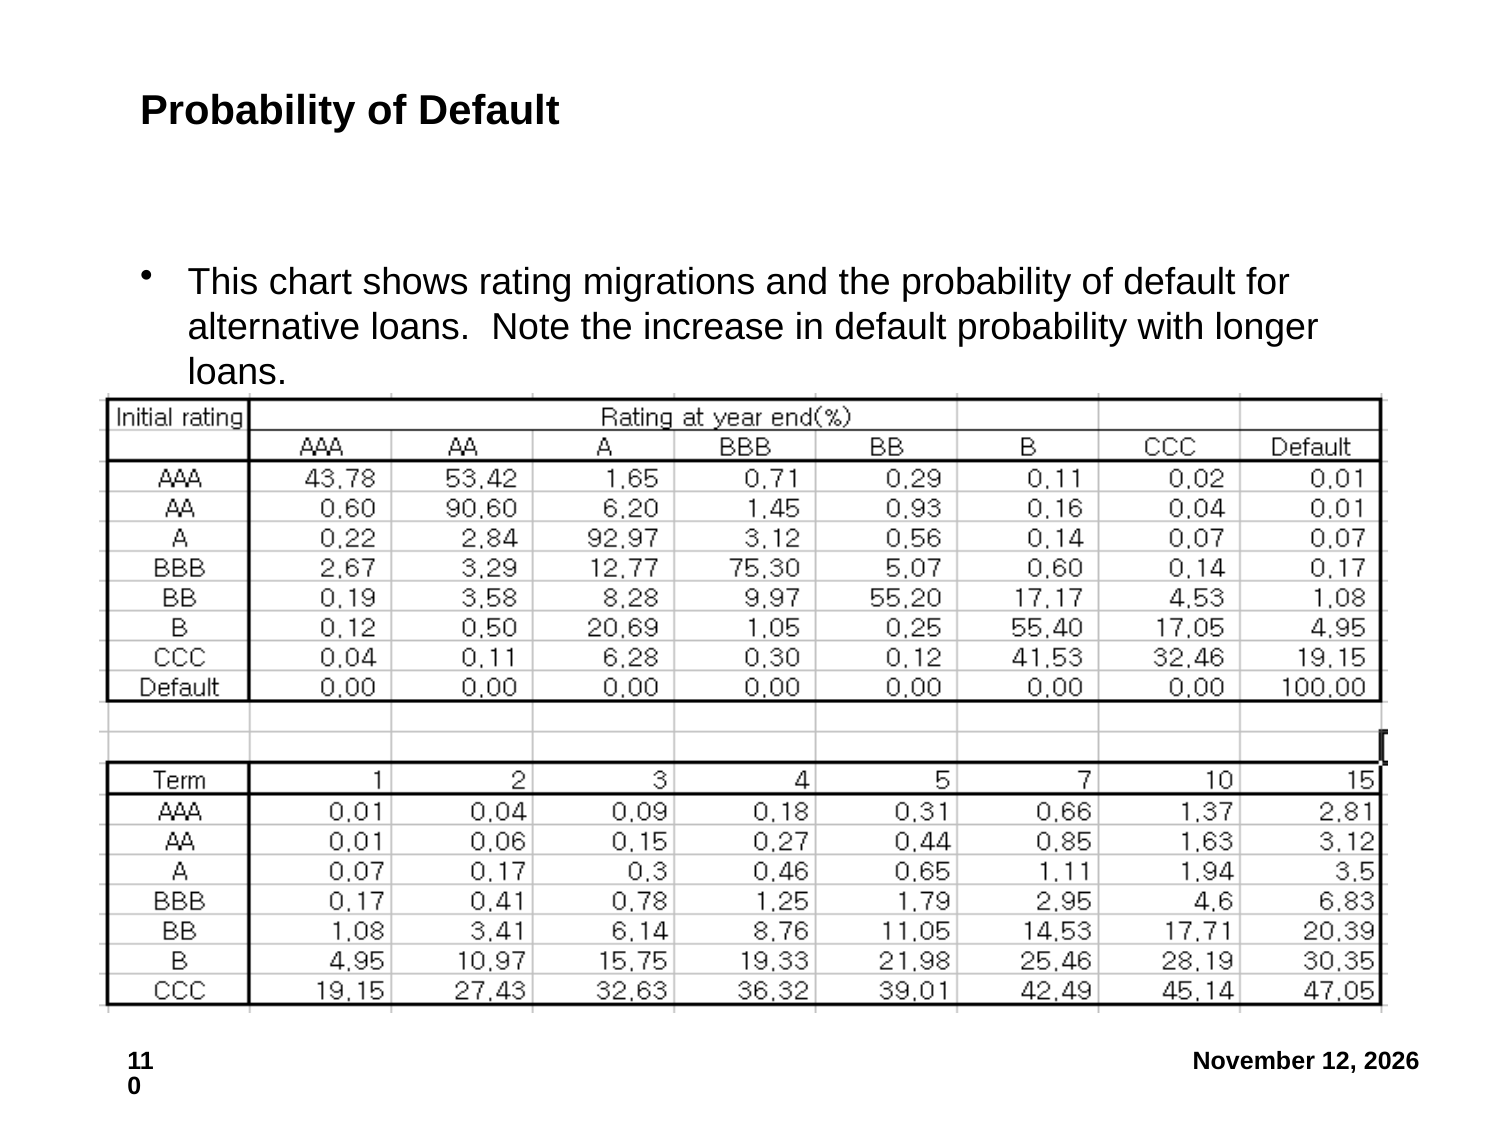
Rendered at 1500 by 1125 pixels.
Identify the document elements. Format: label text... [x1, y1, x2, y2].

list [99, 393, 1388, 1013]
list This chart shows rating migrations and the probability of default for alternative loans. Note the increase in default probability with longer loans. [124, 249, 1413, 1001]
title Probability of Default [124, 74, 1376, 226]
